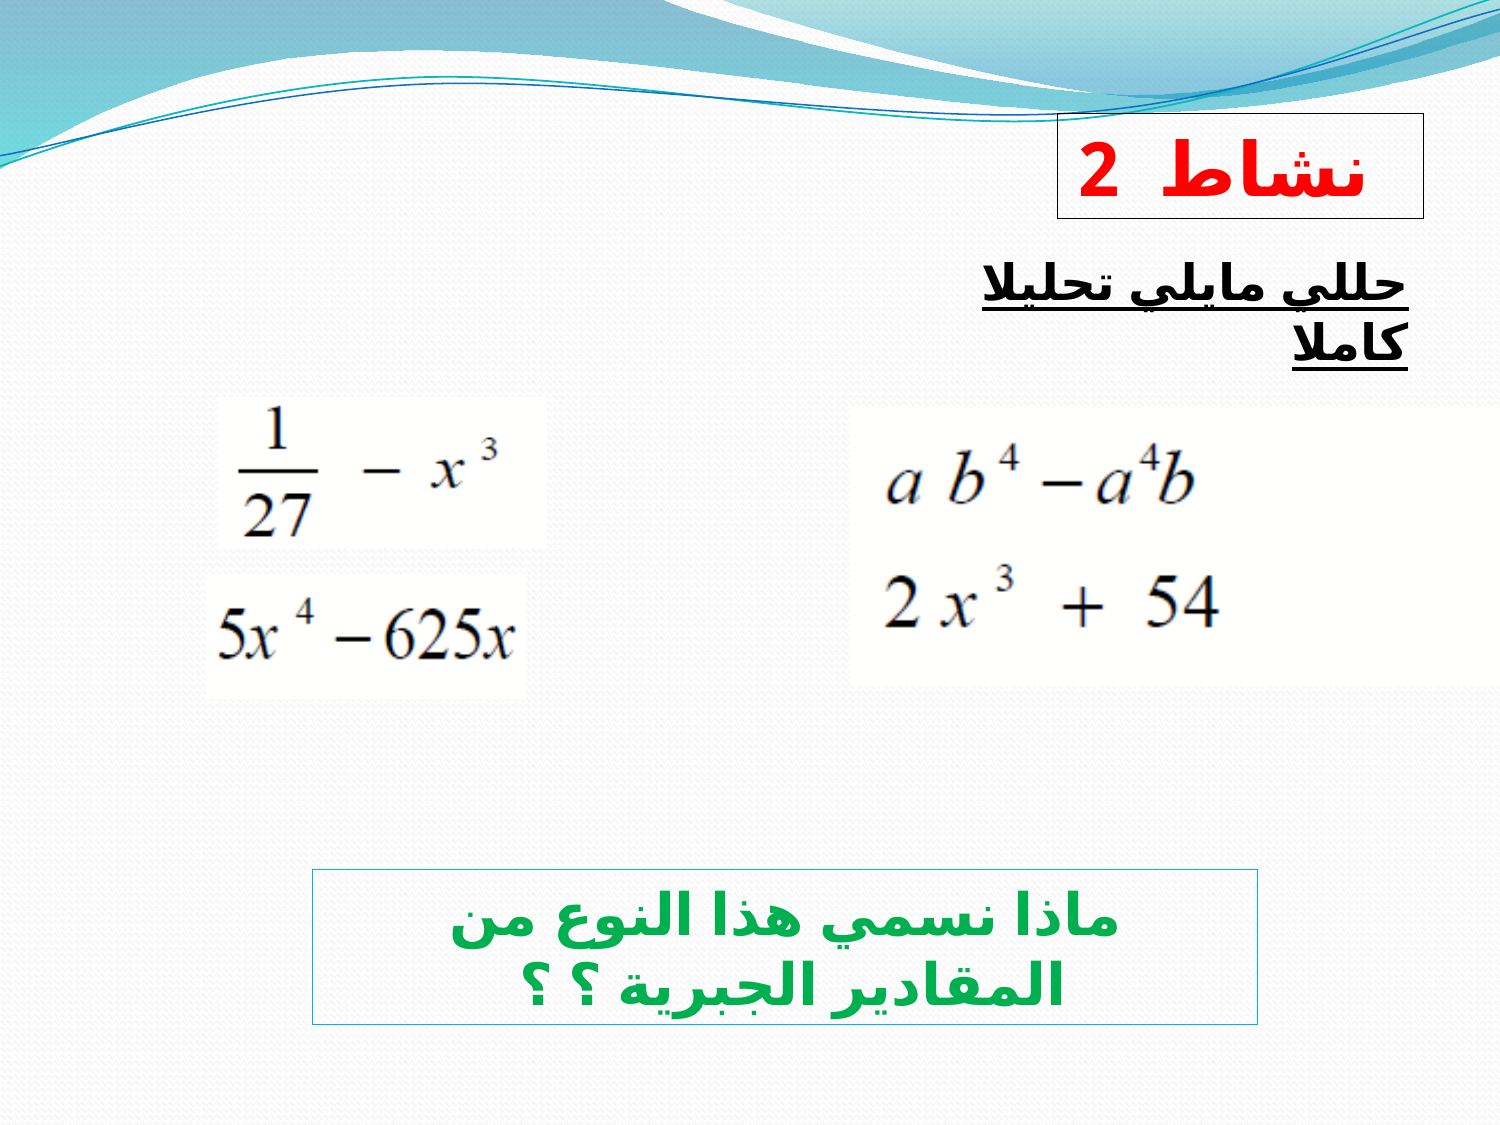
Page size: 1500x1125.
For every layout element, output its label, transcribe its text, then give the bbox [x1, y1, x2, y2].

picture [206, 573, 527, 699]
text_box حللي مايلي تحليلا كاملا [844, 243, 1424, 379]
text_box ماذا نسمي هذا النوع من المقادير الجبرية ؟ ؟ [312, 869, 1258, 1025]
picture [218, 396, 547, 548]
picture [850, 408, 1500, 686]
text_box نشاط 2 [1057, 113, 1424, 219]
